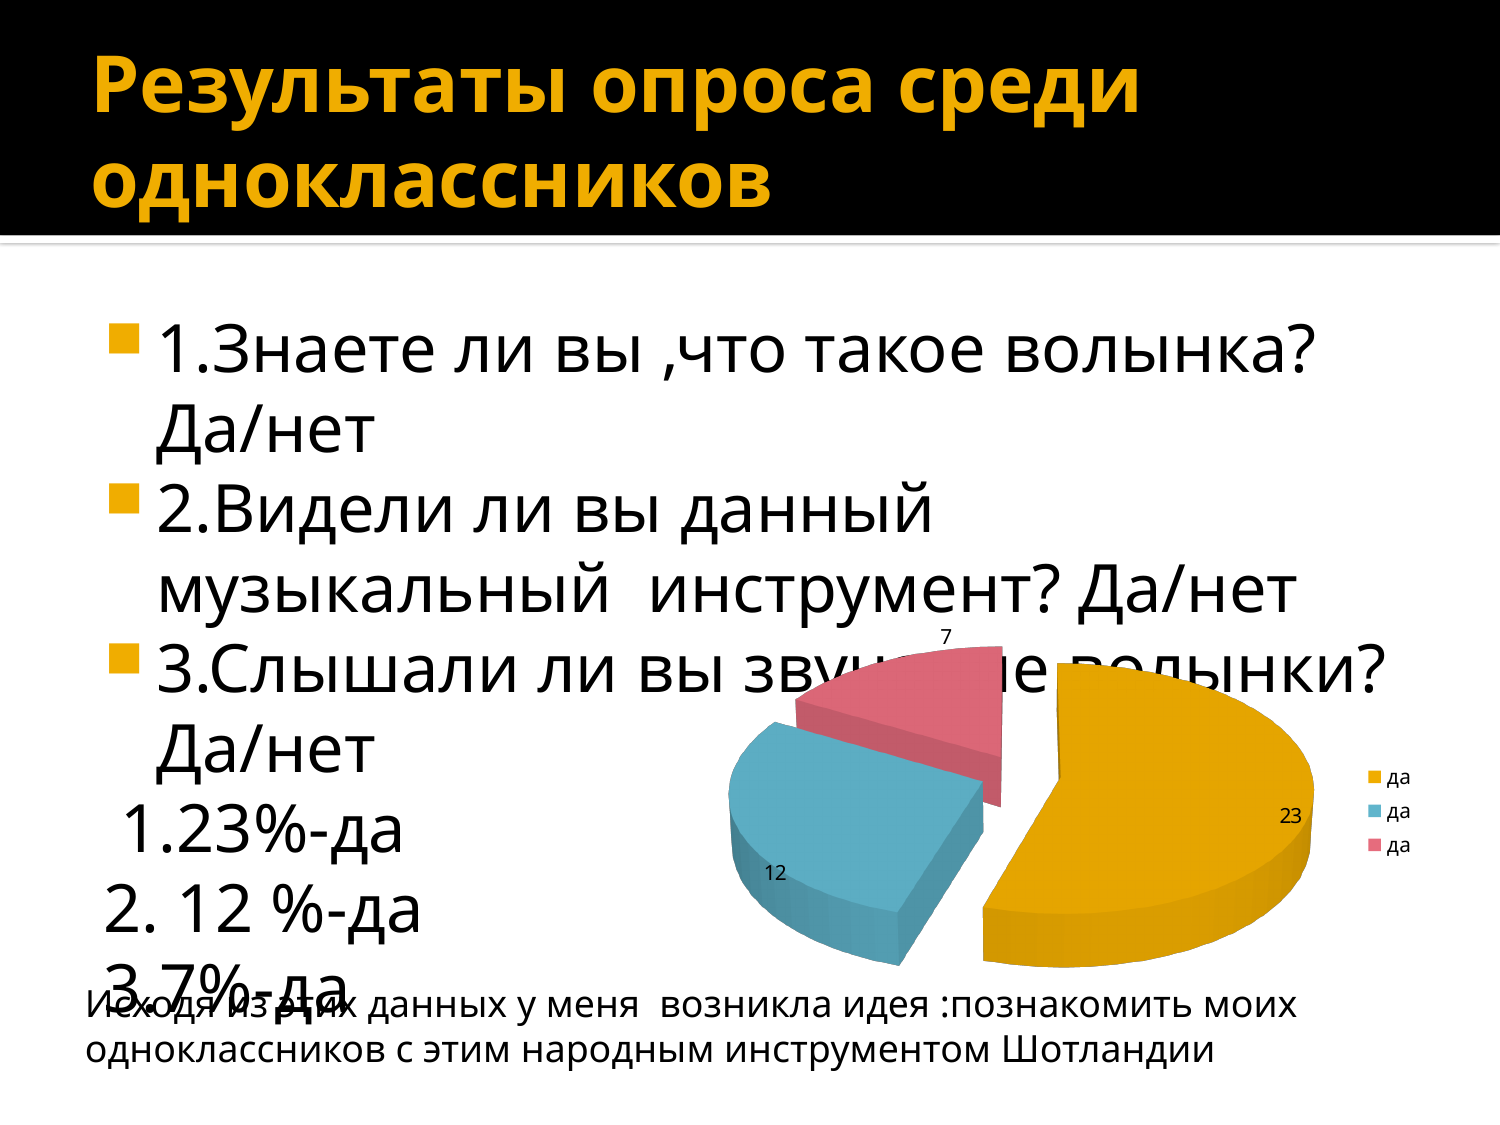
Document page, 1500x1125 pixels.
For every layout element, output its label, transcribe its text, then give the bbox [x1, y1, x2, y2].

title Результаты опроса среди одноклассников [75, 25, 1425, 231]
list 1.Знаете ли вы ,что такое волынка? Да/нет 2.Видели ли вы данный музыкальный инструмент? Да/нет 3.Слышали ли вы звучание волынки?Да/нет 1.23%-да 2. 12 %-да 3.7%-да [75, 291, 1425, 972]
chart [679, 585, 1430, 1036]
text_box Исходя из этих данных у меня возникла идея :познакомить моих одноклассников с этим народным инструментом Шотландии [70, 972, 1407, 1078]
